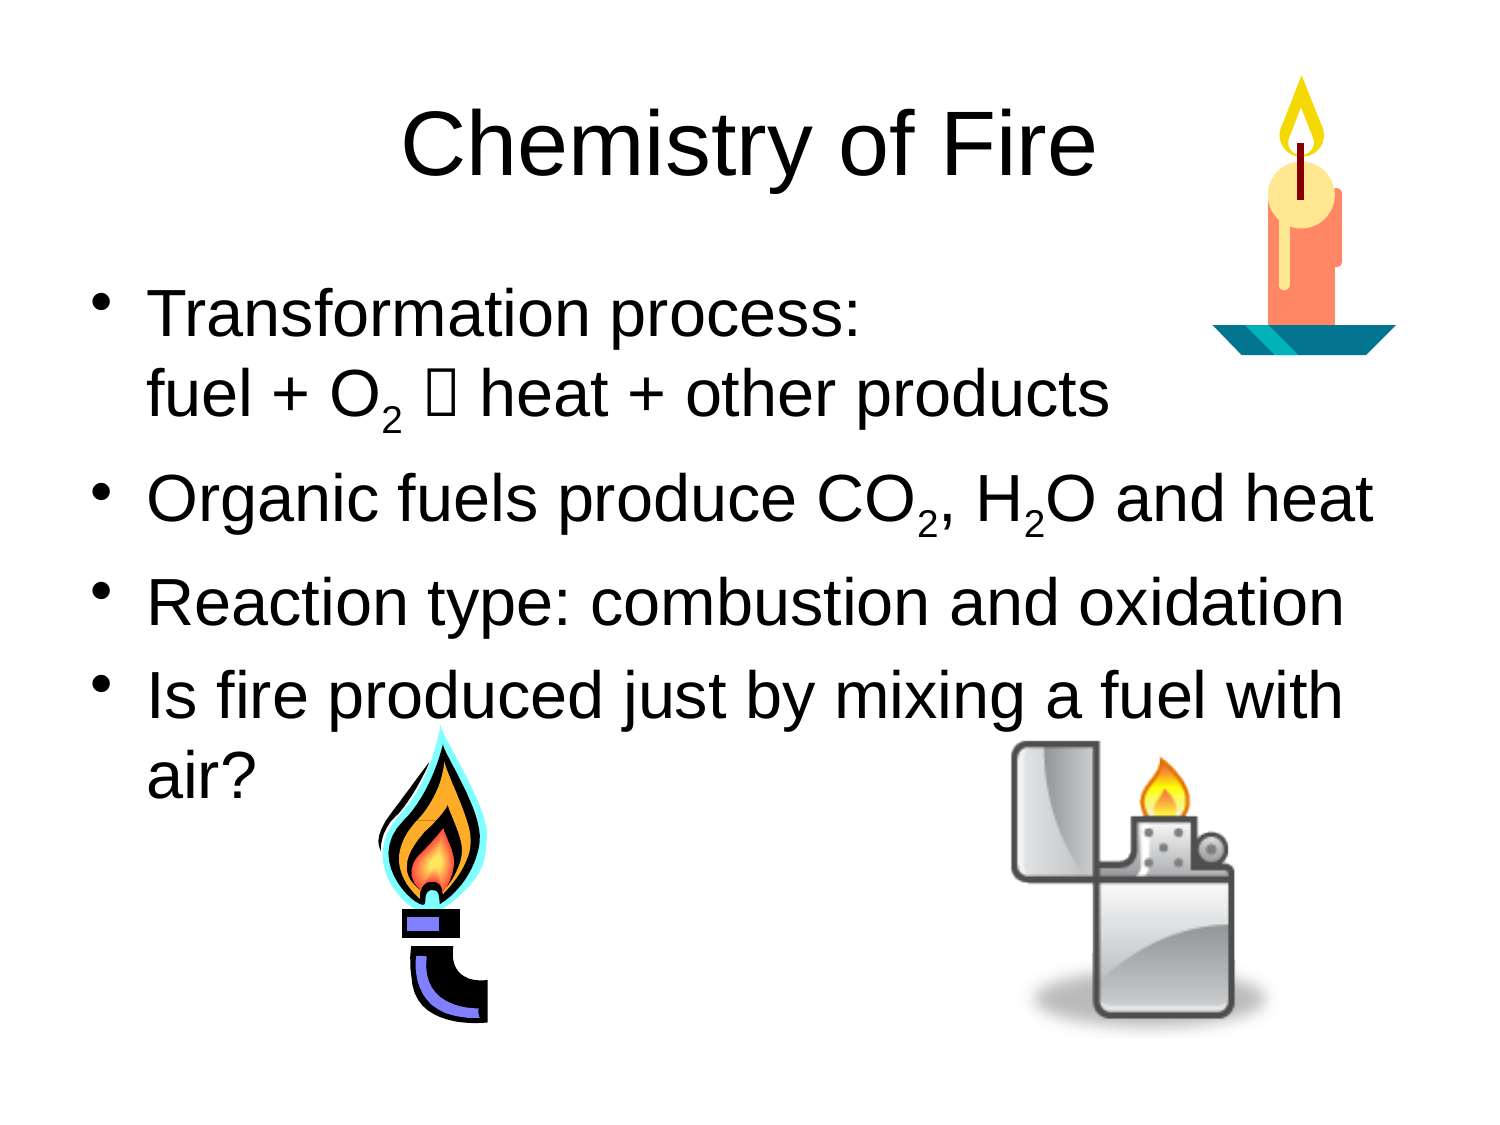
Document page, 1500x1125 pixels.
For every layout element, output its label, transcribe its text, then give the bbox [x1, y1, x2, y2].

title Chemistry of Fire [75, 45, 1425, 233]
list Transformation process: fuel + O2  heat + other products Organic fuels produce CO2, H2O and heat Reaction type: combustion and oxidation Is fire produced just by mixing a fuel with air? [75, 262, 1425, 1005]
picture [1212, 74, 1399, 358]
picture [999, 737, 1301, 1038]
picture [349, 724, 492, 1032]
